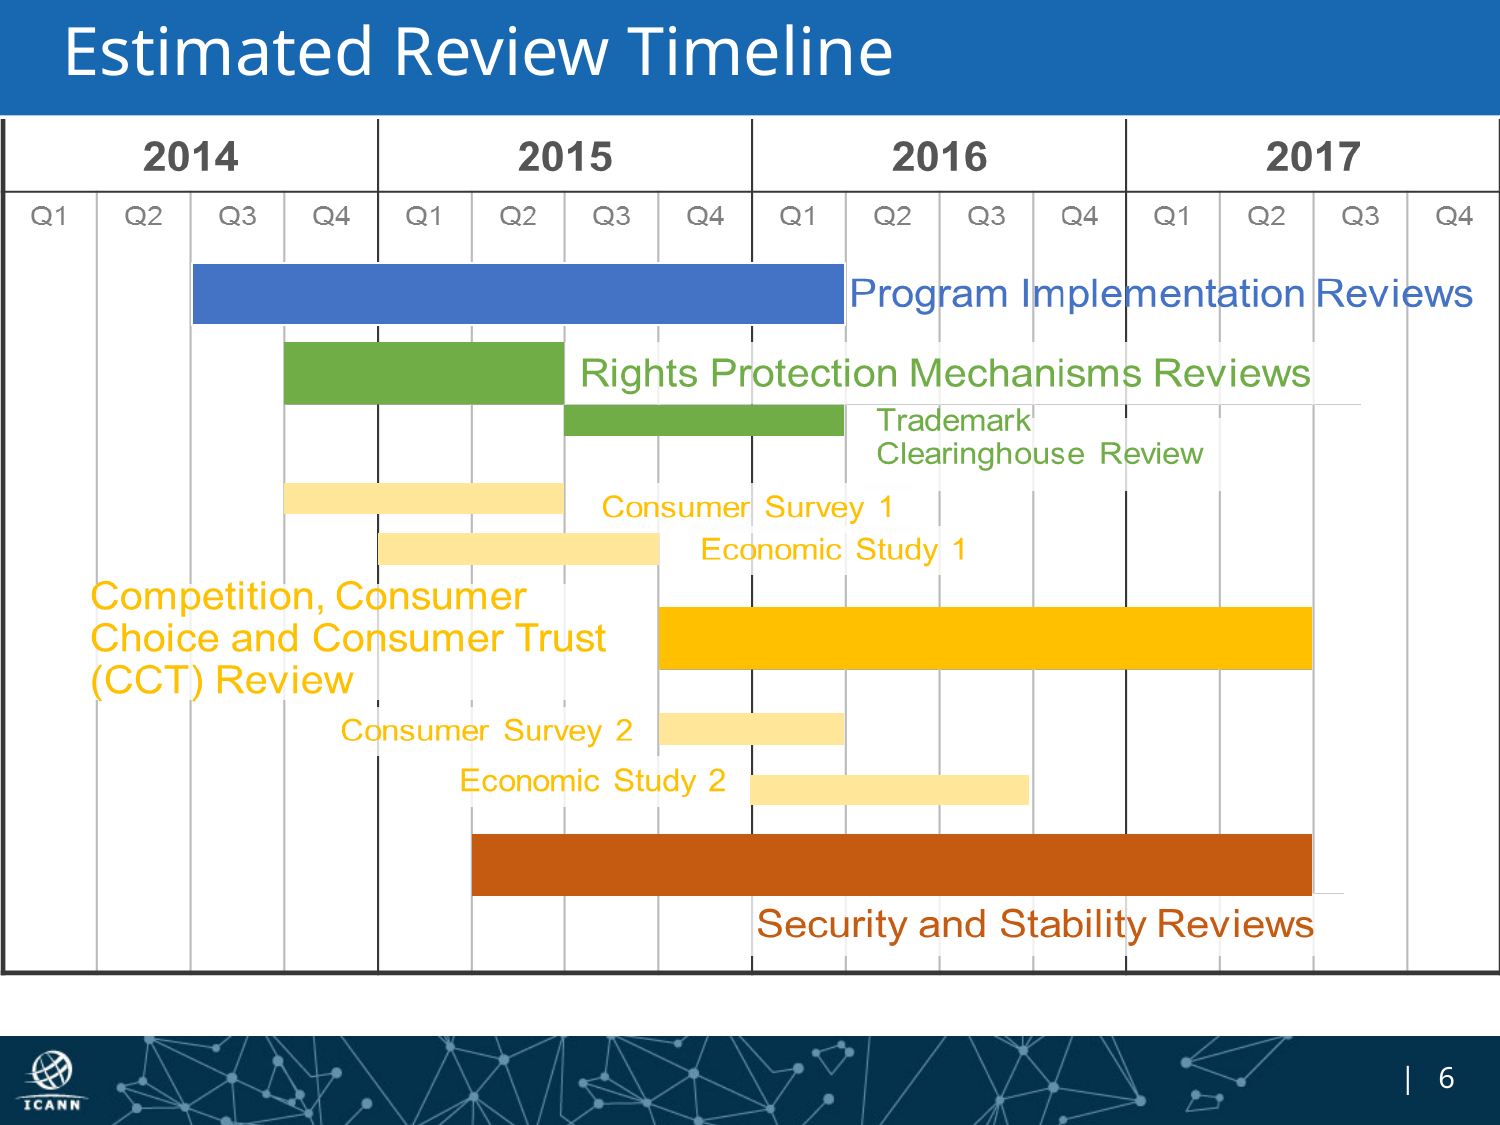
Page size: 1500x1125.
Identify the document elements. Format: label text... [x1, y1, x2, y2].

picture [0, 115, 1500, 978]
title Estimated Review Timeline [0, 0, 1500, 114]
picture [0, 1036, 1500, 1125]
